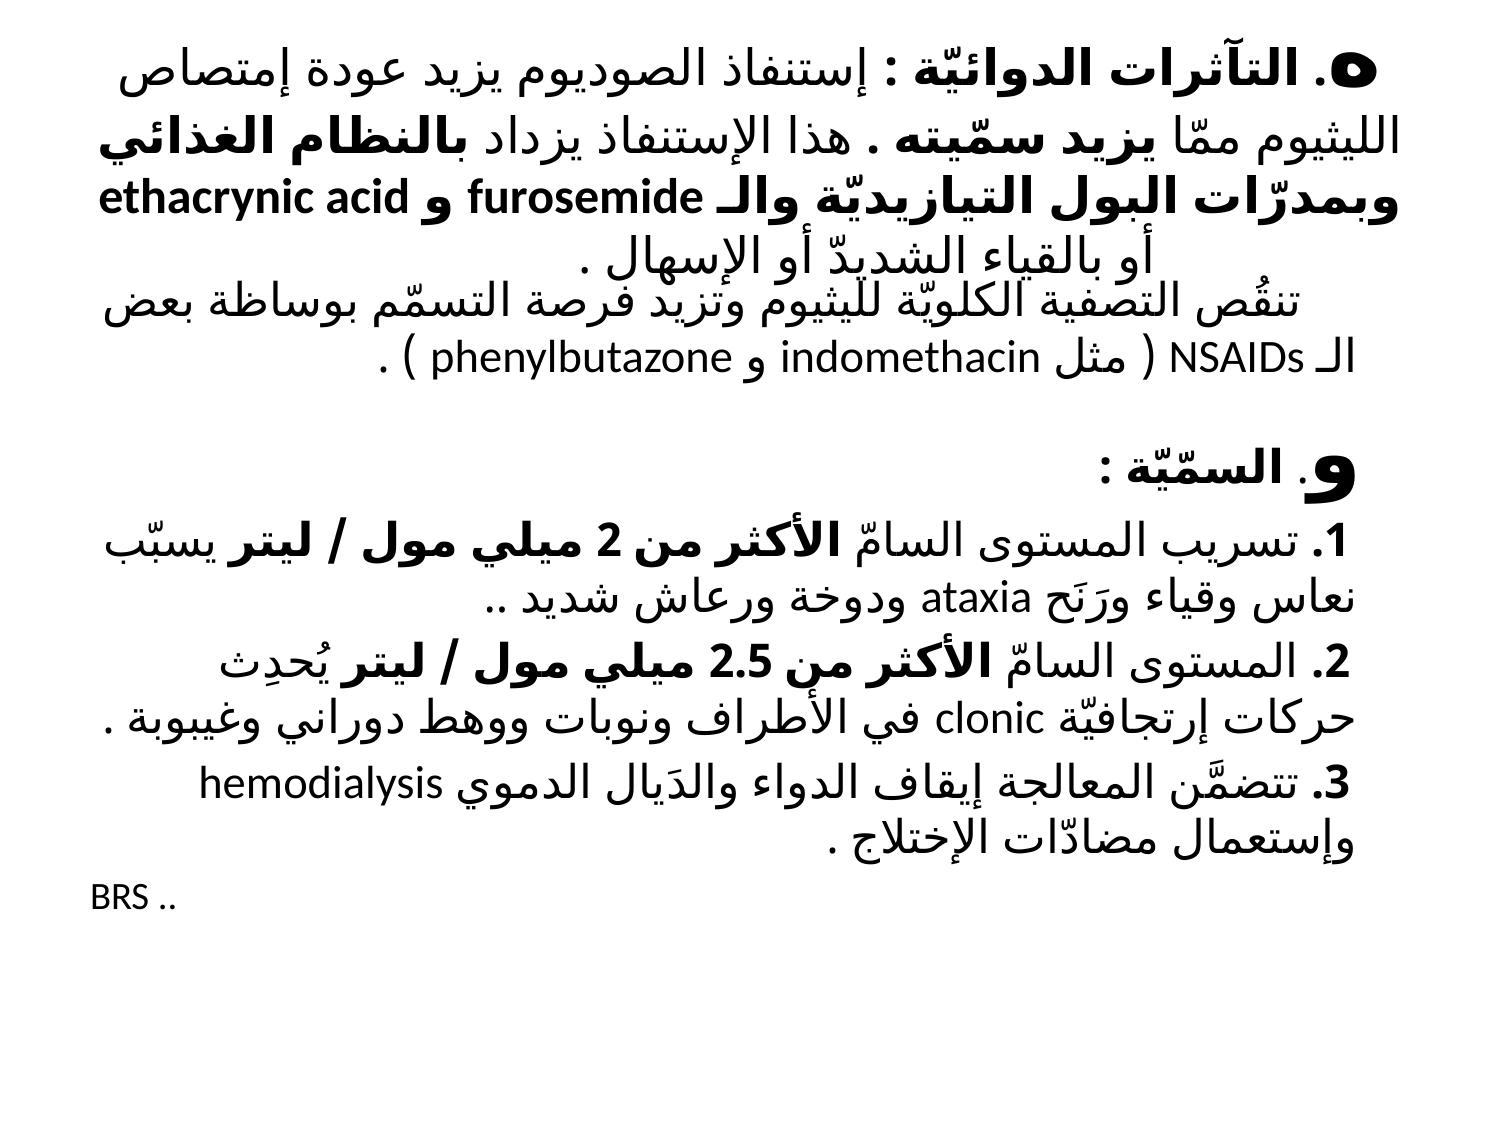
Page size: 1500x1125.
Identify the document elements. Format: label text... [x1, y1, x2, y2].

title ه. التآثرات الدوائيّة : إستنفاذ الصوديوم يزيد عودة إمتصاص الليثيوم ممّا يزيد سمّيته . هذا الإستنفاذ يزداد بالنظام الغذائي وبمدرّات البول التيازيديّة والـ furosemide و ethacrynic acid أو بالقياء الشديدّ أو الإسهال . [75, 45, 1425, 233]
list تنقُص التصفية الكلويّة لليثيوم وتزيد فرصة التسمّم بوساظة بعض الـ NSAIDs ( مثل indomethacin و phenylbutazone ) . و. السمّيّة : 1. تسريب المستوى السامّ الأكثر من 2 ميلي مول / ليتر يسبّب نعاس وقياء ورَنَح ataxia ودوخة ورعاش شديد .. 2. المستوى السامّ الأكثر من 2.5 ميلي مول / ليتر يُحدِث حركات إرتجافيّة clonic في الأطراف ونوبات ووهط دوراني وغيبوبة . 3. تتضمَّن المعالجة إيقاف الدواء والدَيال الدموي hemodialysis وإستعمال مضادّات الإختلاج . BRS .. [75, 262, 1425, 1005]
